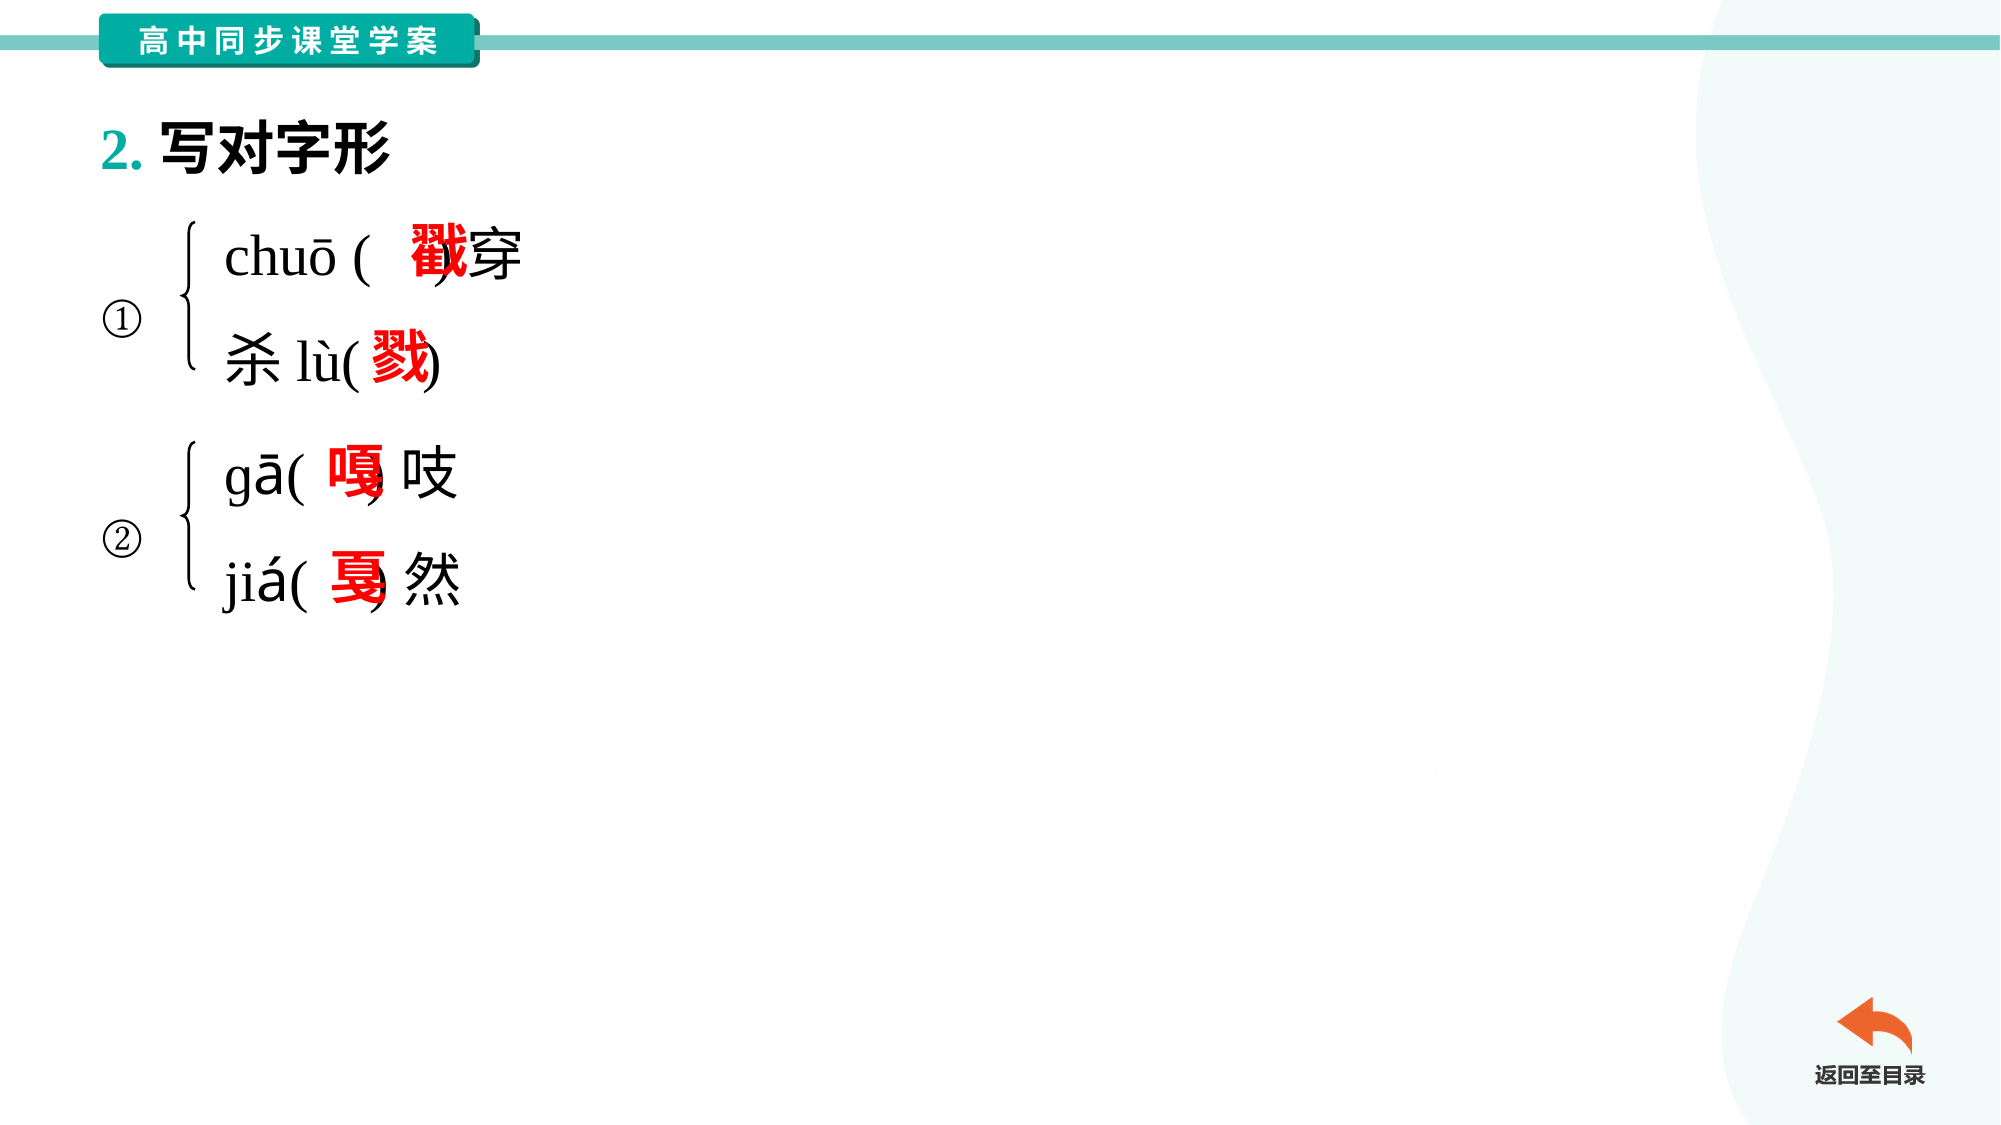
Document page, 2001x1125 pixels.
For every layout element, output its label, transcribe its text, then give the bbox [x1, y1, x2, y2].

text_box ɡā( )吱 jiá( )然 [224, 400, 529, 613]
text_box [181, 441, 196, 590]
picture [0, 0, 2000, 1125]
text_box 2.写对字形 [100, 76, 1899, 181]
text_box 戛 [308, 507, 410, 610]
text_box 戮 [350, 287, 452, 390]
text_box chuō ( )穿 杀lù( ) [224, 180, 610, 393]
text_box 嘎 [305, 401, 407, 504]
text_box ② [100, 463, 187, 570]
text_box ① [100, 243, 187, 350]
text_box [181, 221, 196, 370]
text_box 戳 [389, 181, 491, 284]
